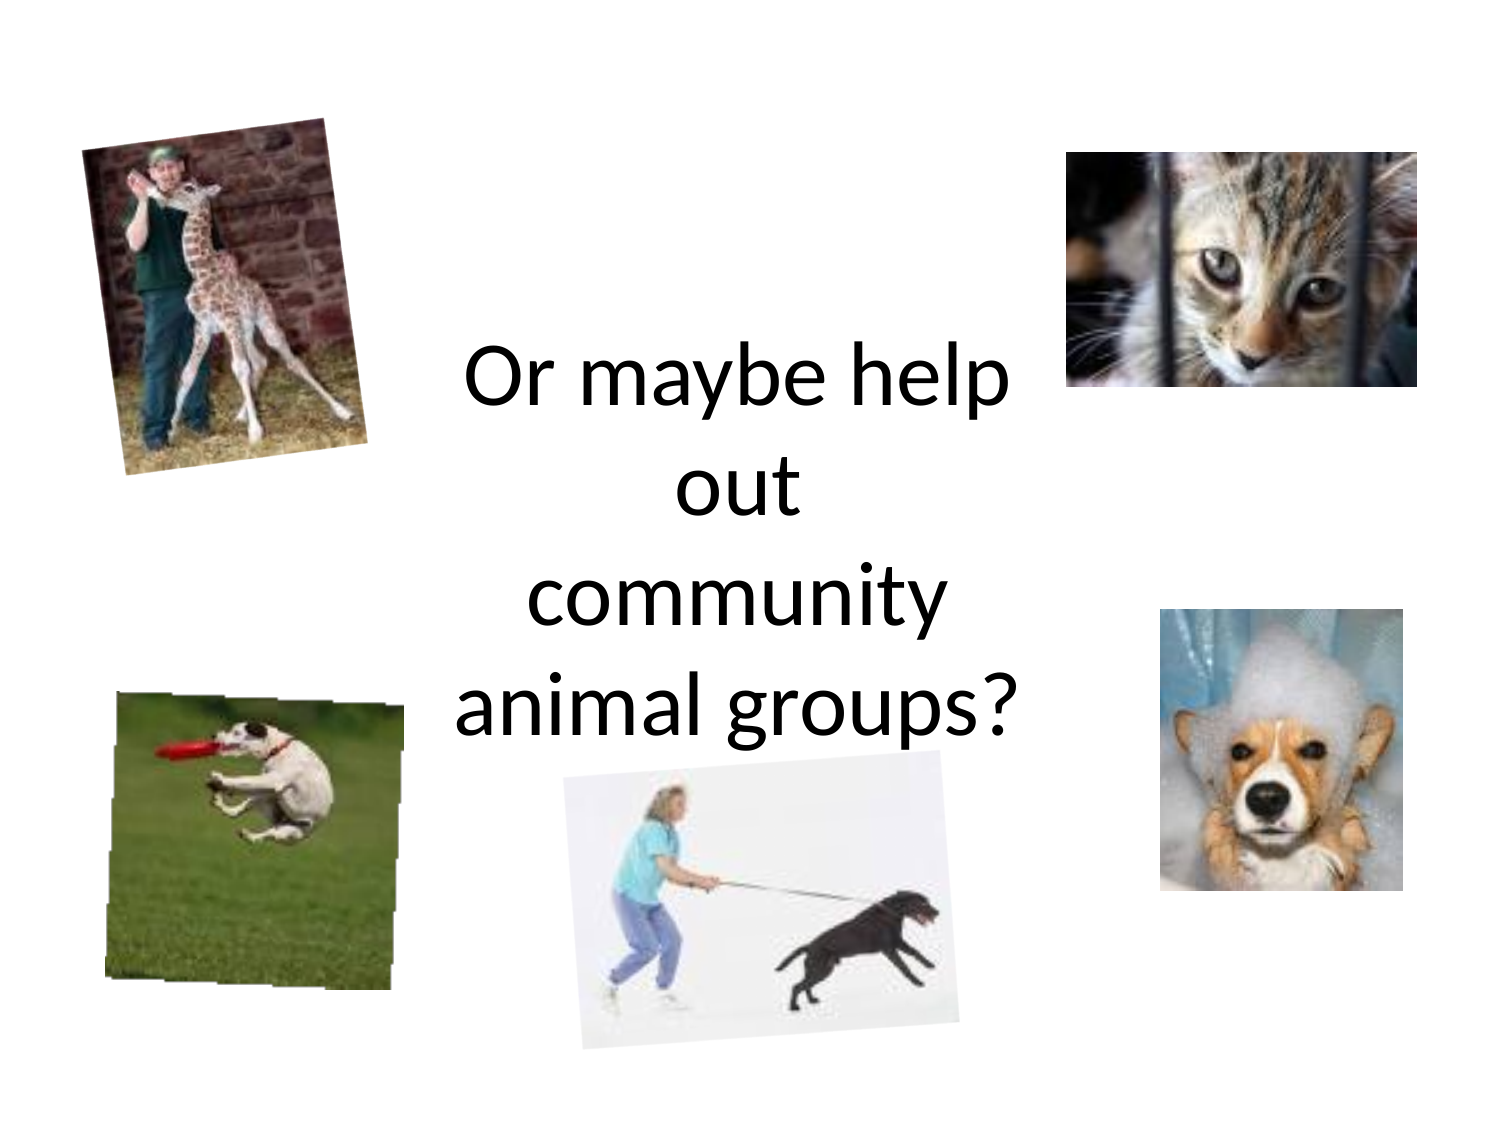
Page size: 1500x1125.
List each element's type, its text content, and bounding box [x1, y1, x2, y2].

picture [1159, 609, 1404, 892]
picture [564, 751, 959, 1049]
picture [105, 693, 404, 990]
picture [83, 119, 367, 475]
title Or maybe help out community animal groups? [374, 386, 1102, 682]
picture [1066, 152, 1417, 387]
